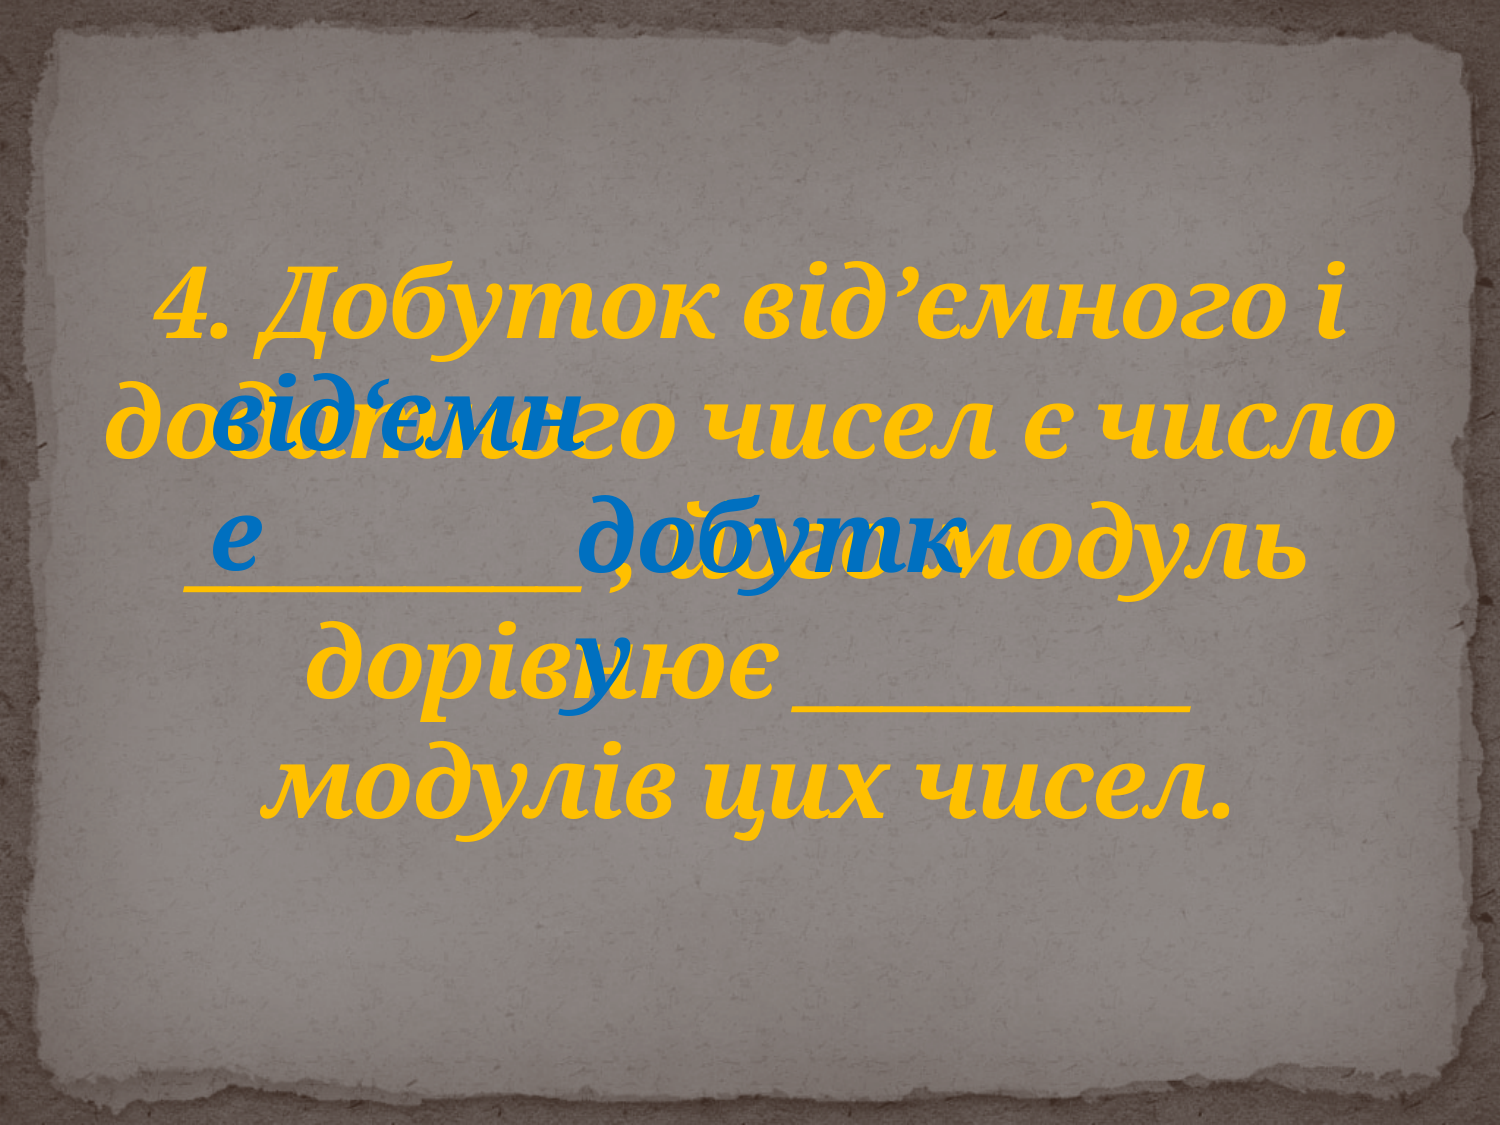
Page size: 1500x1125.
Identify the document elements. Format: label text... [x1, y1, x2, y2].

text_box від‘ємне [194, 479, 644, 598]
title 4. Добуток від’ємного і додатного чисел є число _________ , його модуль дорівнює _________ модулів цих чисел. [74, 24, 1425, 846]
text_box добутку [561, 601, 1010, 720]
